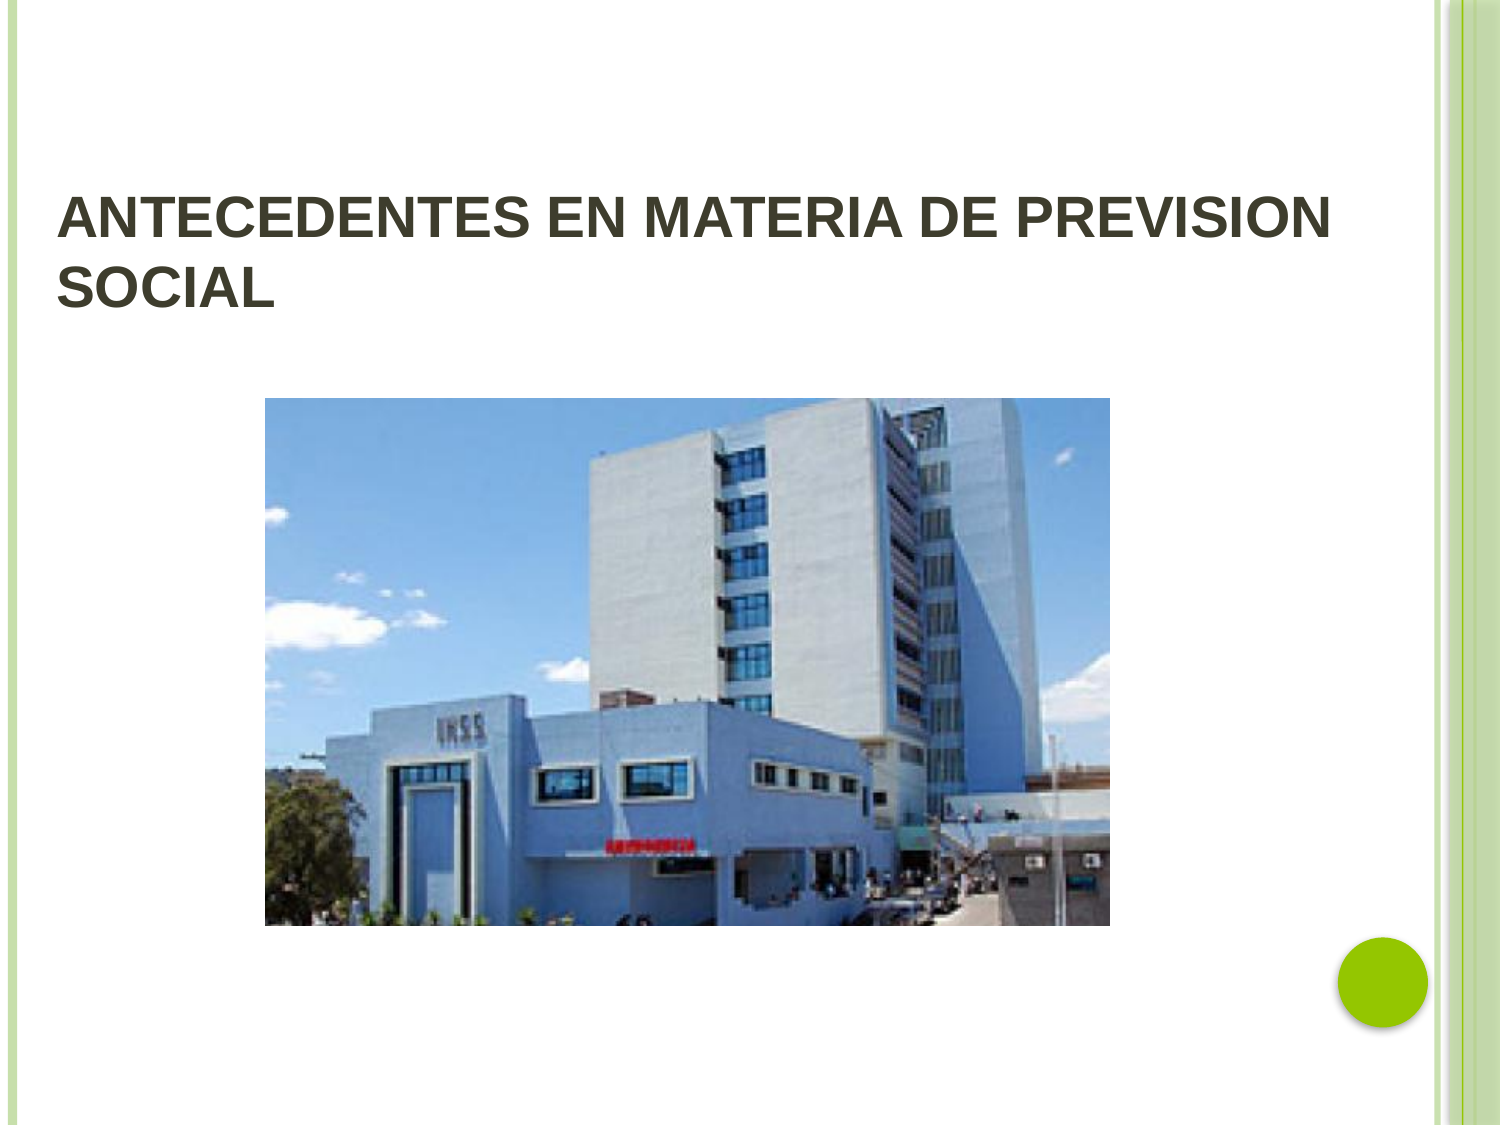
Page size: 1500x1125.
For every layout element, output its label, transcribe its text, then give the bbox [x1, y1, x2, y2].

title Antecedentes en materia de PREVISION SOCIAL [41, 54, 1447, 327]
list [265, 398, 1110, 926]
